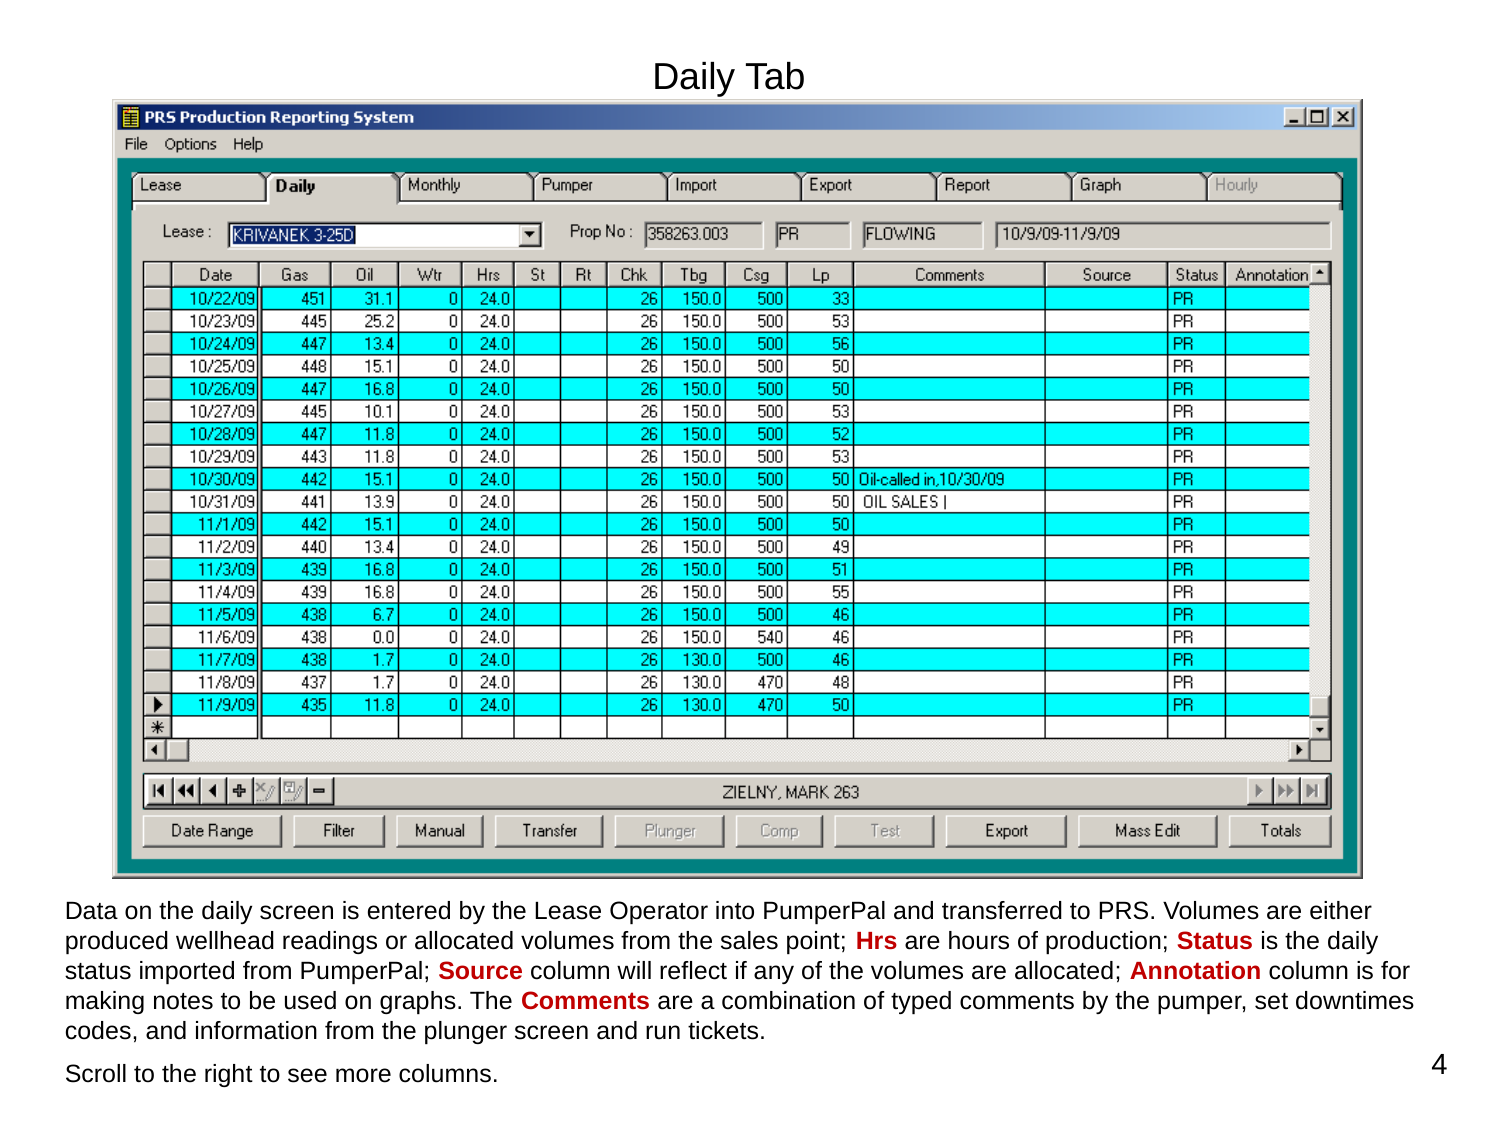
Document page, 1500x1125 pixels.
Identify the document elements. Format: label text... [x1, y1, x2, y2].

text_box Data on the daily screen is entered by the Lease Operator into PumperPal and transferred to PRS. Volumes are either produced wellhead readings or allocated volumes from the sales point; Hrs are hours of production; Status is the daily status imported from PumperPal; Source column will reflect if any of the volumes are allocated; Annotation column is for making notes to be used on graphs. The Comments are a combination of typed comments by the pumper, set downtimes codes, and information from the plunger screen and run tickets. Scroll to the right to see more columns. [50, 887, 1438, 1095]
picture [112, 99, 1363, 879]
slide_number 4 [1438, 1037, 1463, 1089]
text_box Daily Tab [637, 45, 850, 98]
